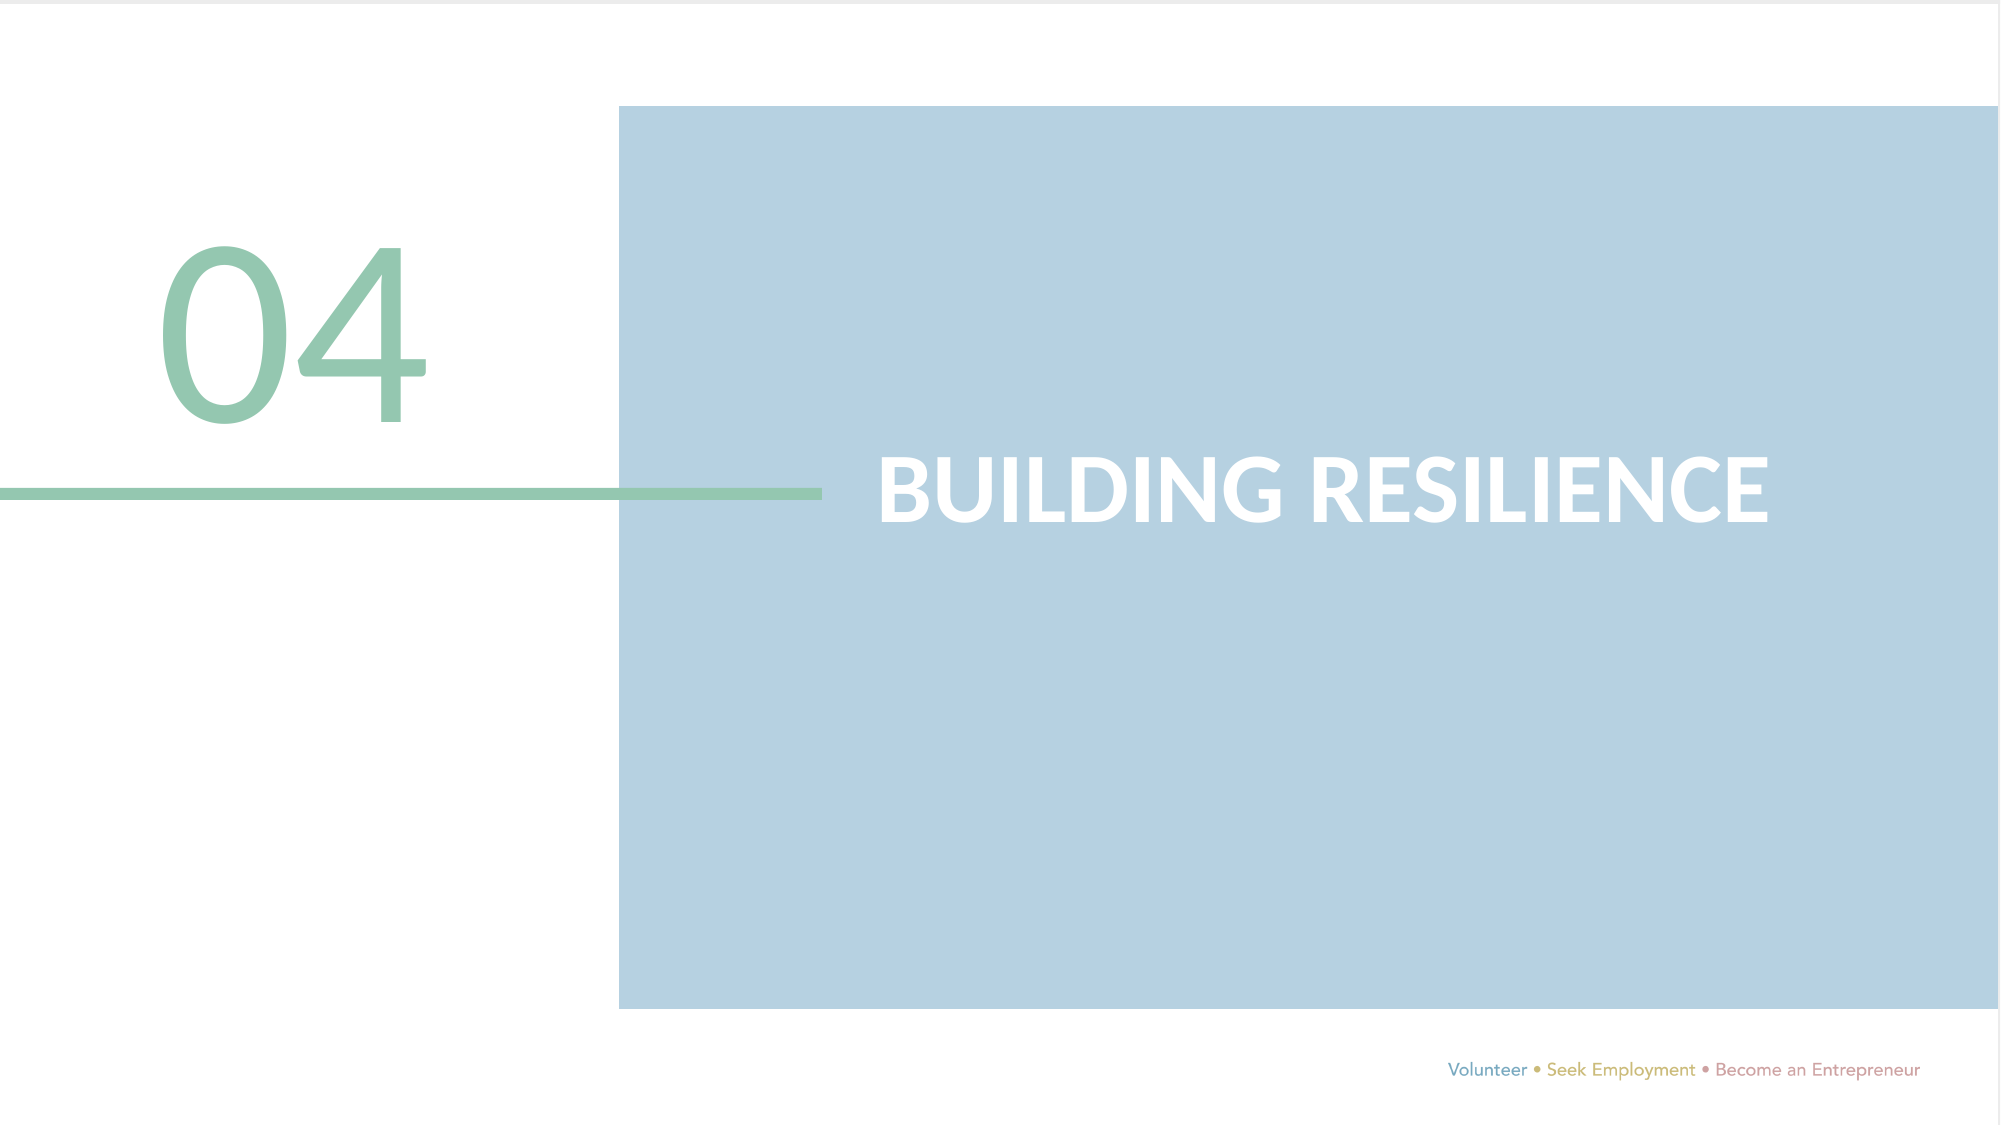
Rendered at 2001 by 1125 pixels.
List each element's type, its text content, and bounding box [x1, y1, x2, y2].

picture [1418, 1046, 1971, 1103]
list BUILDING RESILIENCE [861, 435, 1870, 791]
list 04 [141, 180, 481, 277]
